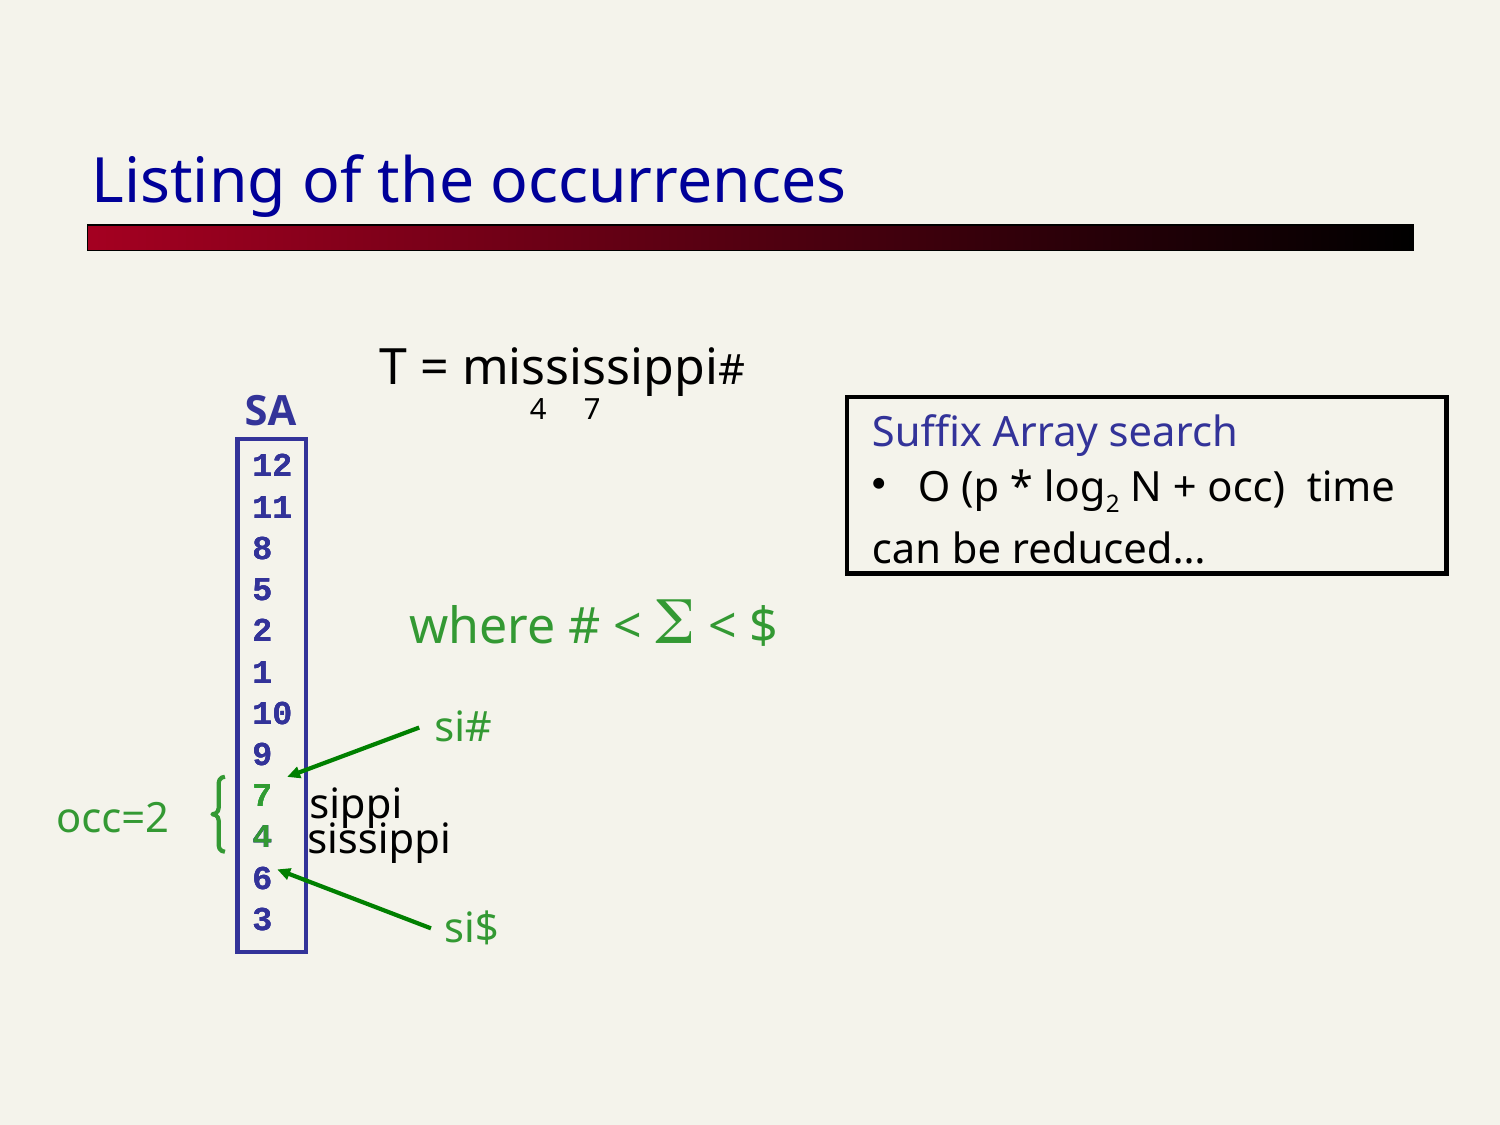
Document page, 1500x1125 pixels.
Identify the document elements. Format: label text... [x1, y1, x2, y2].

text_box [230, 376, 326, 954]
title Listing of the occurrences [76, 136, 1352, 224]
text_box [287, 691, 509, 778]
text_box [846, 396, 1448, 574]
text_box sissippi [330, 804, 466, 867]
text_box sippi [330, 786, 417, 834]
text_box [277, 869, 513, 959]
text_box T = mississippi# 4 7 [364, 326, 761, 433]
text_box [47, 776, 226, 852]
text_box where # < S < $ [394, 569, 794, 664]
